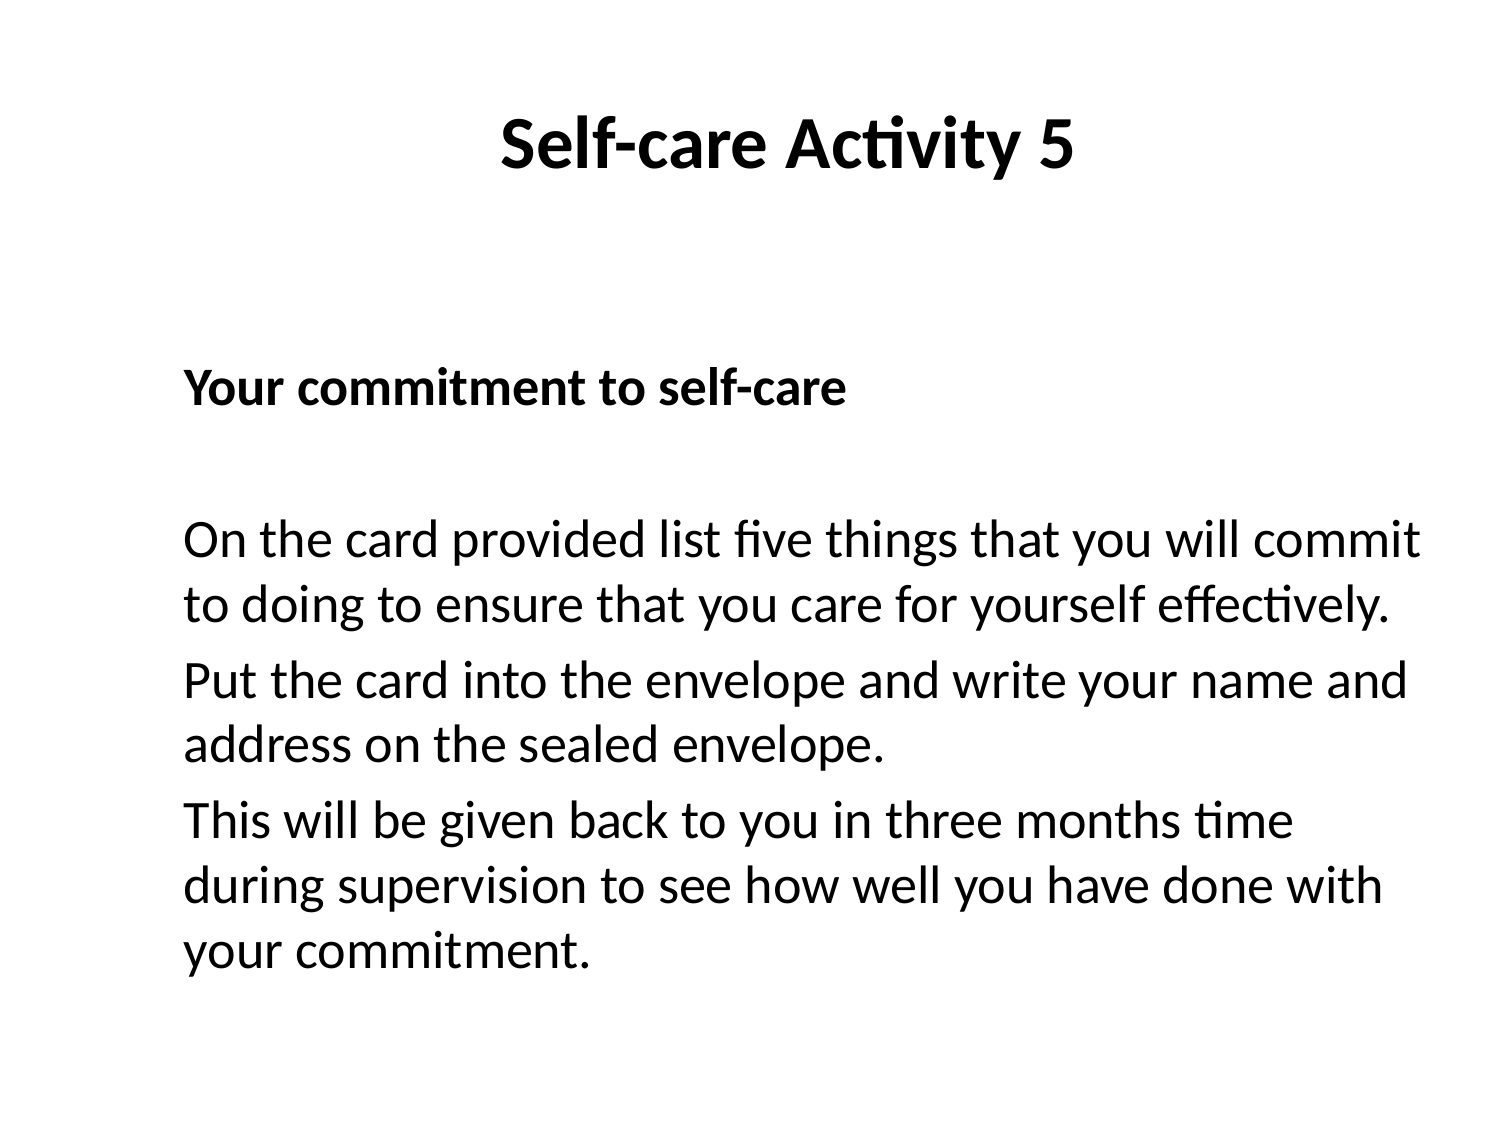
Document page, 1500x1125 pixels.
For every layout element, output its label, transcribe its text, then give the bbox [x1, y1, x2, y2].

list Your commitment to self-care On the card provided list five things that you will commit to doing to ensure that you care for yourself effectively. Put the card into the envelope and write your name and address on the sealed envelope. This will be given back to you in three months time during supervision to see how well you have done with your commitment. [150, 344, 1456, 1005]
title Self-care Activity 5 [77, 45, 1500, 233]
